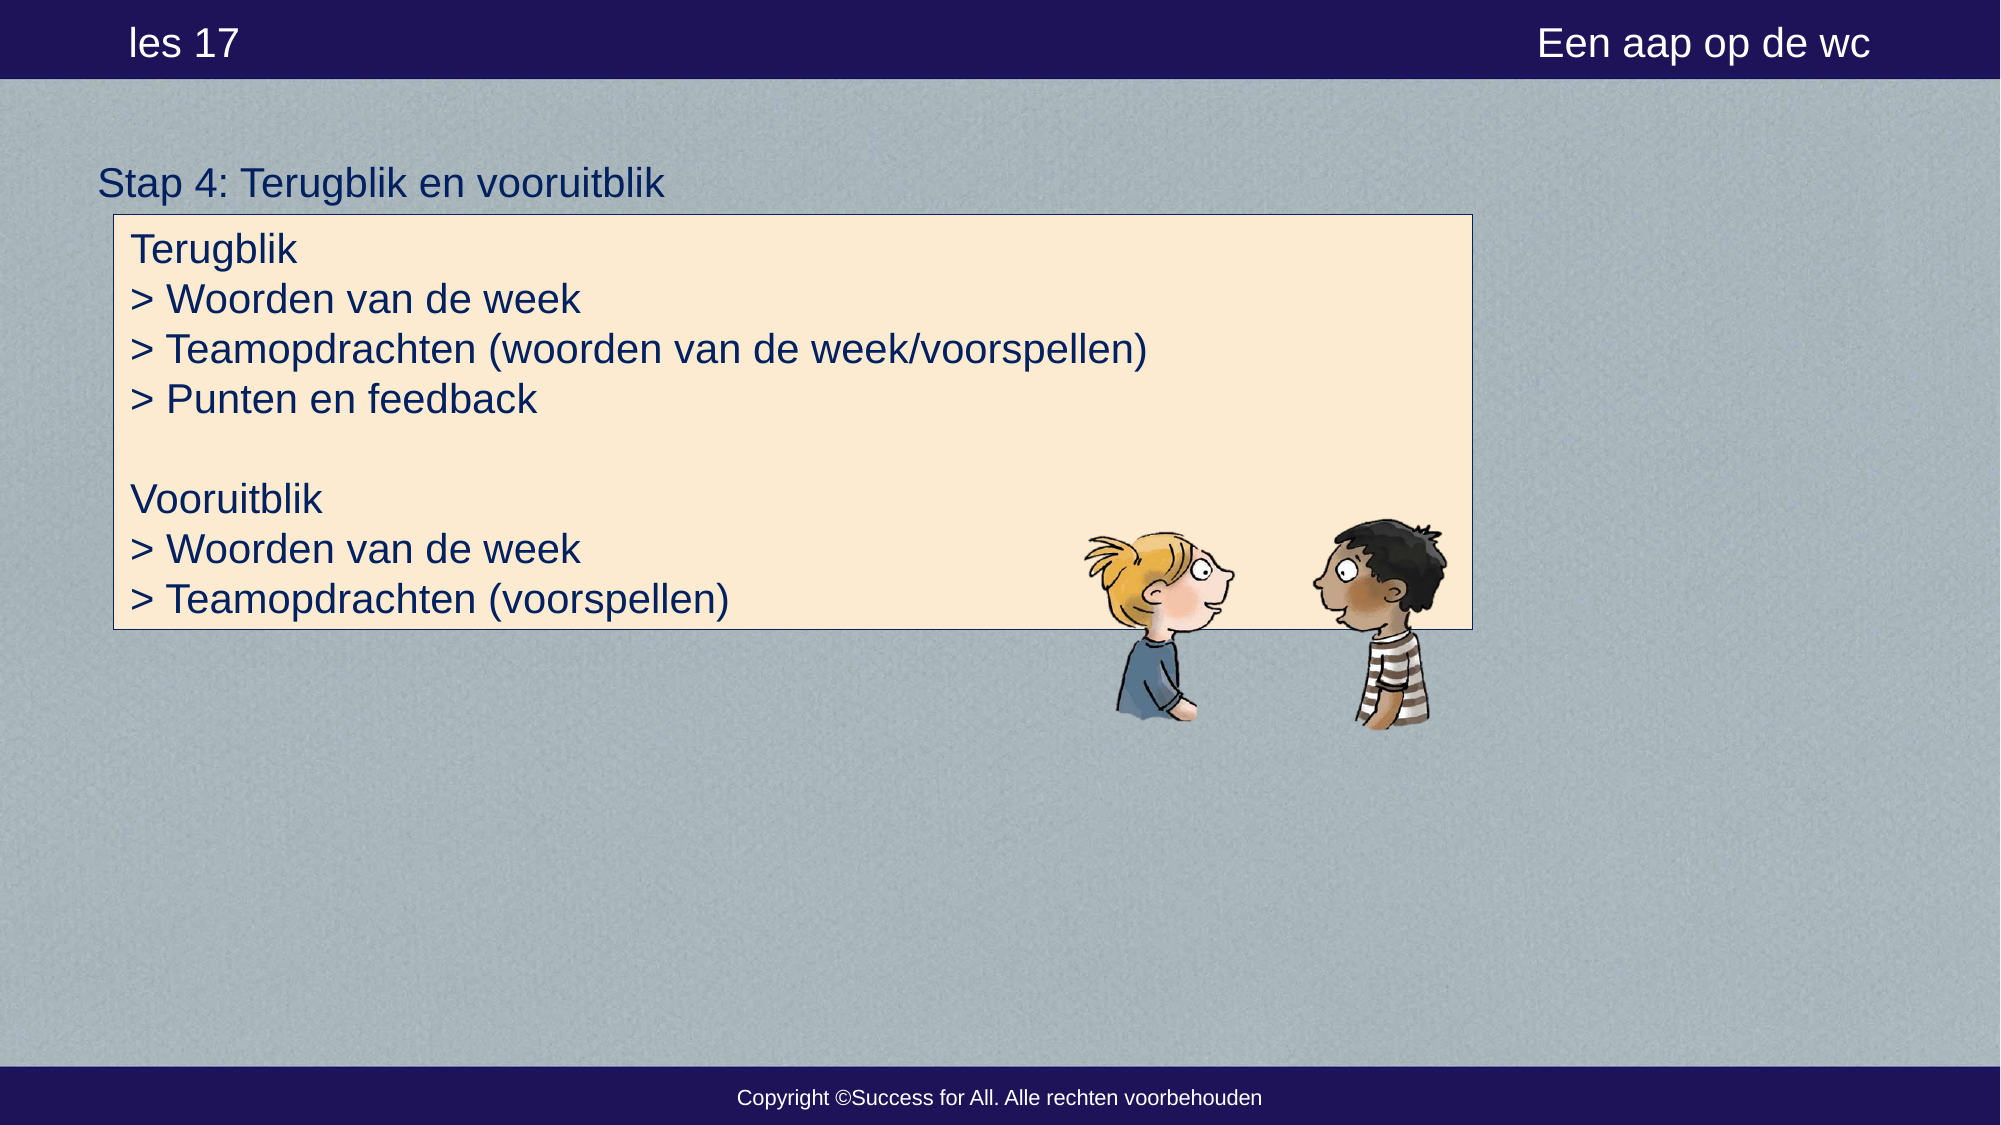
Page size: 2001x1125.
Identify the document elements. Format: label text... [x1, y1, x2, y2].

text_box Een aap op de wc [999, 8, 1886, 73]
text_box Copyright ©Success for All. Alle rechten voorbehouden [0, 1076, 2000, 1125]
picture [0, 0, 2001, 1125]
text_box Stap 4: Terugblik en vooruitblik [82, 148, 875, 214]
text_box les 17 [114, 8, 354, 73]
text_box Terugblik > Woorden van de week > Teamopdrachten (woorden van de week/voorspellen) > Punten en feedback Vooruitblik > Woorden van de week > Teamopdrachten (voorspellen) [113, 214, 1473, 630]
